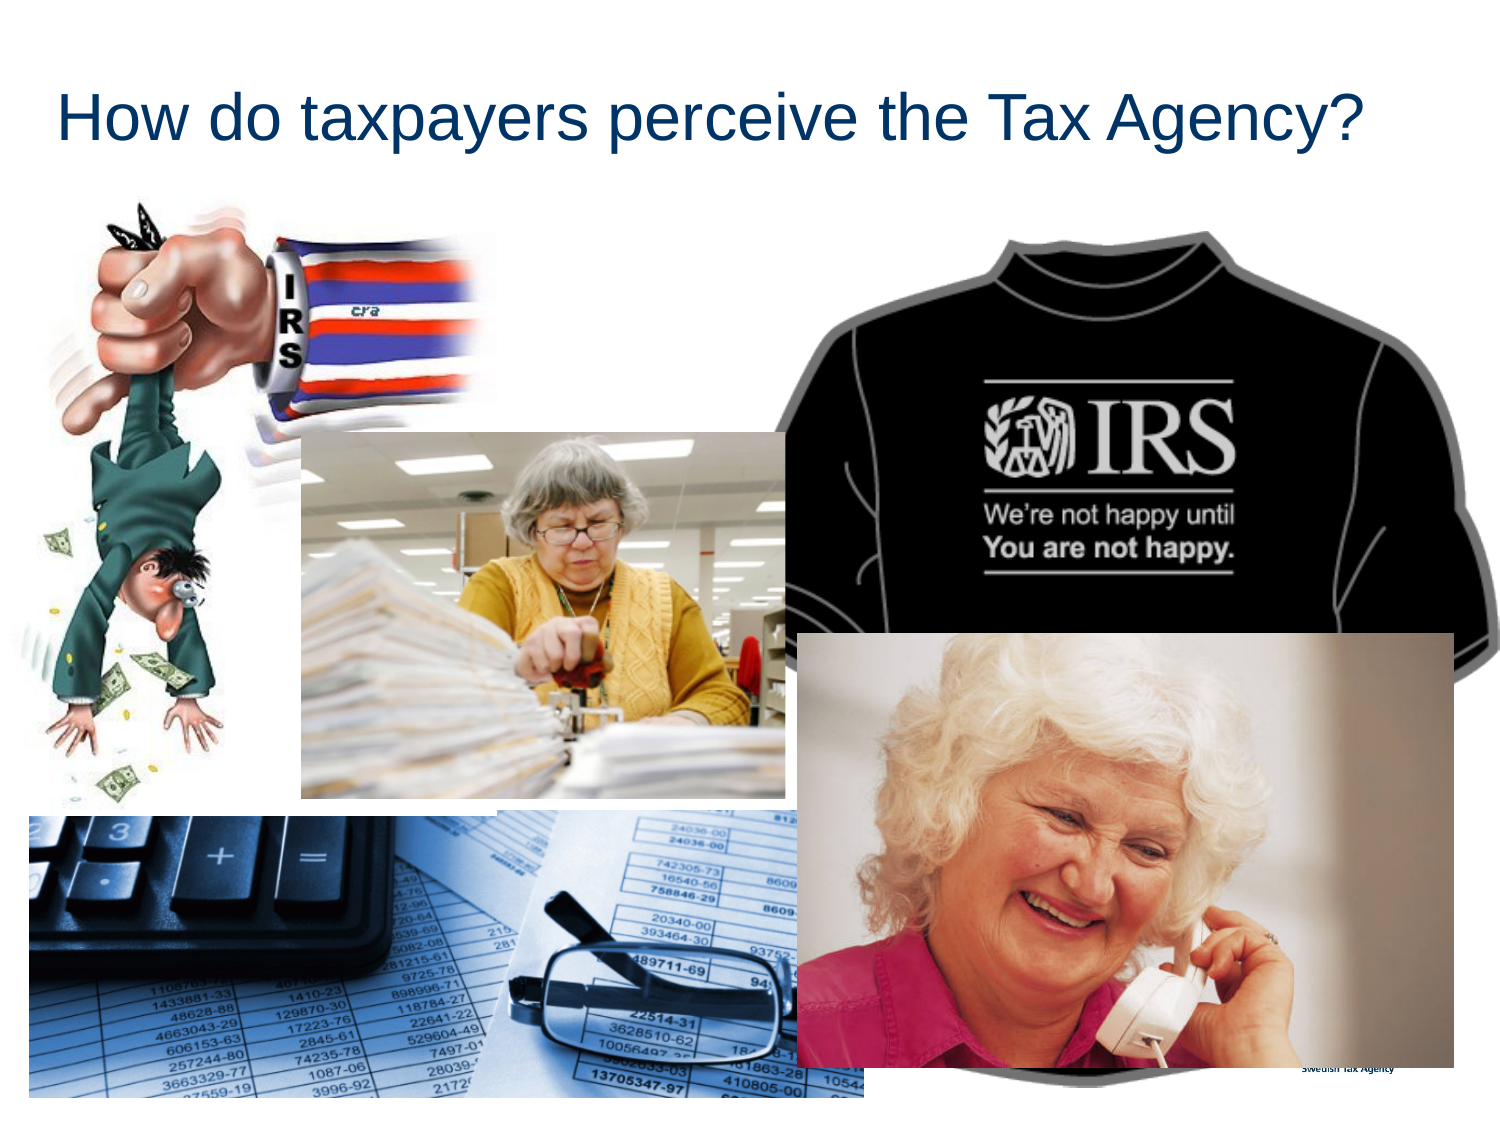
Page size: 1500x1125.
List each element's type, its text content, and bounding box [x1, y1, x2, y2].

picture [0, 196, 1500, 1099]
title How do taxpayers perceive the Tax Agency? [41, 66, 1447, 254]
